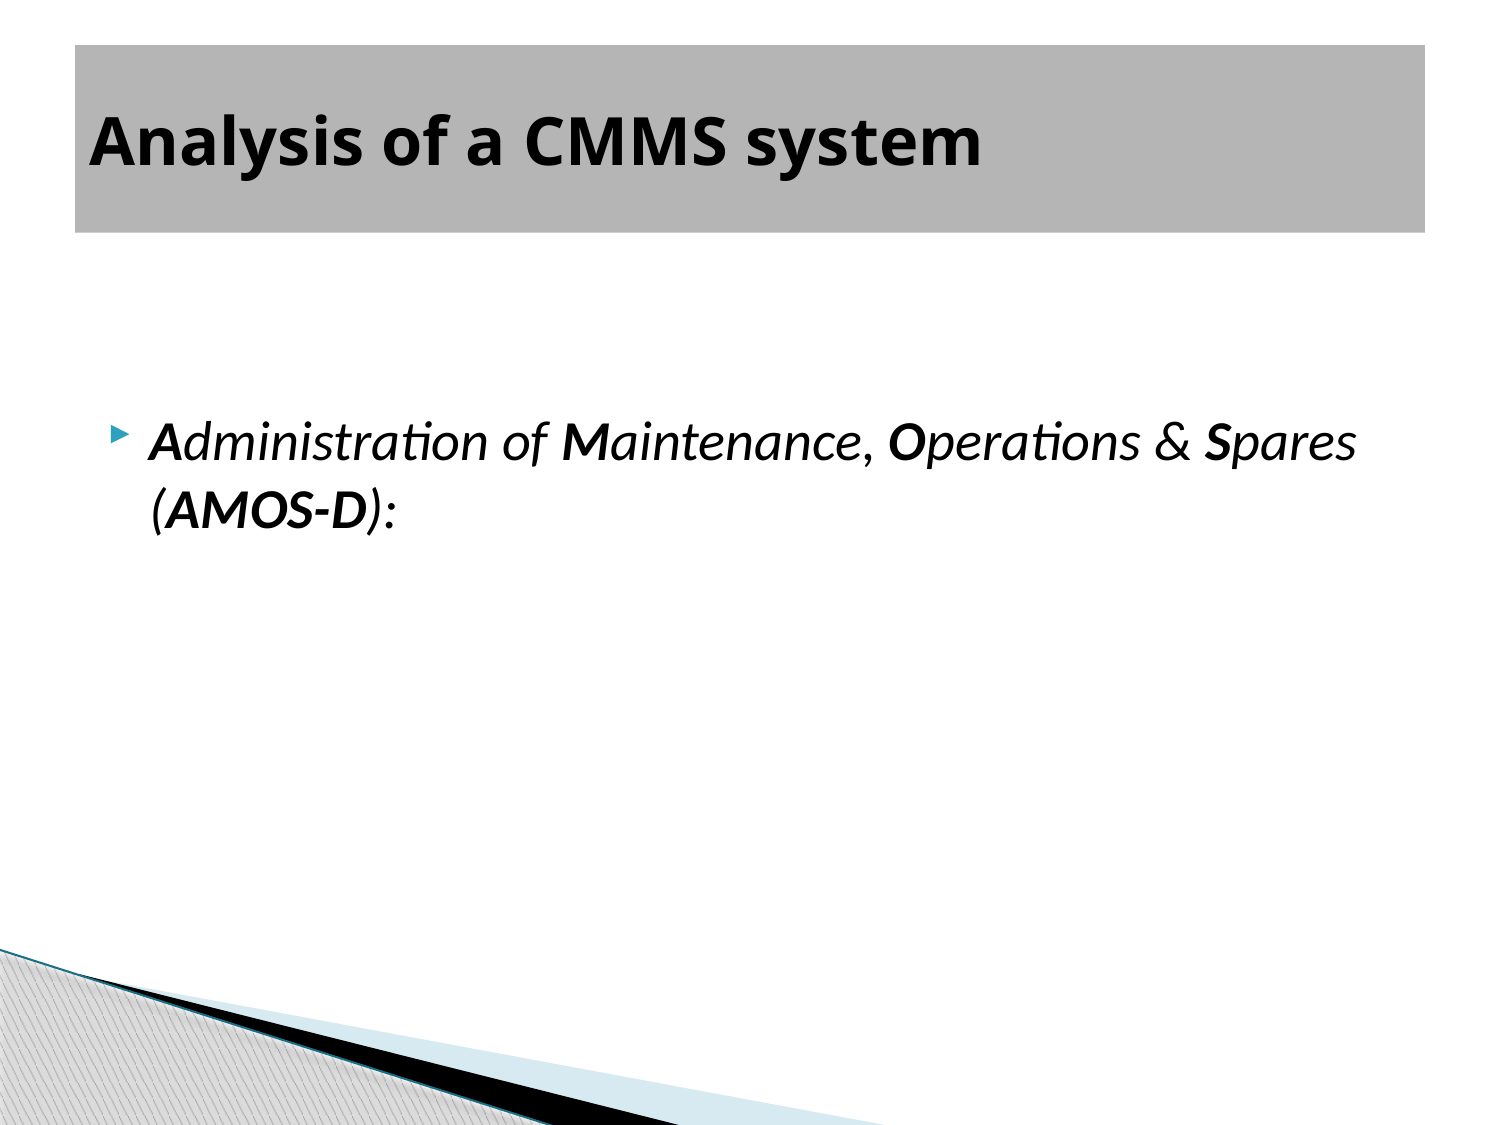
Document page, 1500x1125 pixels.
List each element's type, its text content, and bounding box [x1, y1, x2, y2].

list Administration of Maintenance, Operations & Spares (AMOS-D): [75, 397, 1425, 986]
title Analysis of a CMMS system [75, 45, 1425, 233]
